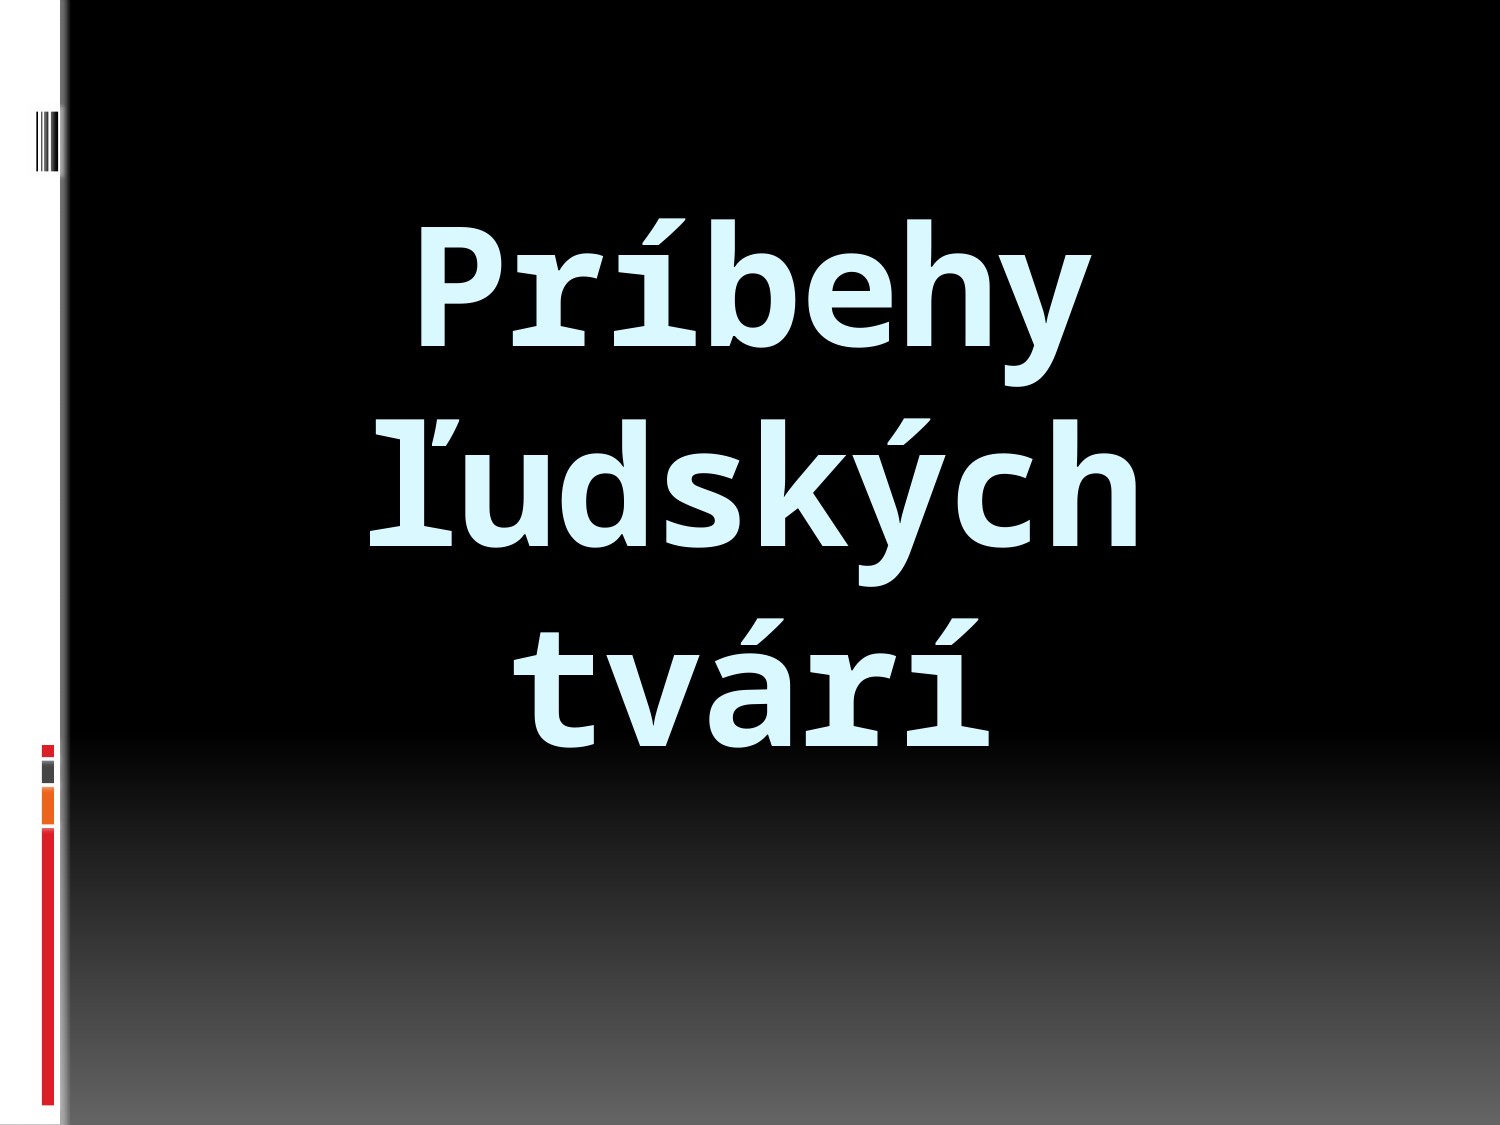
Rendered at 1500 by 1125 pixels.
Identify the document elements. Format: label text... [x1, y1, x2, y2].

title Príbehy ľudských tvárí [76, 172, 1427, 915]
